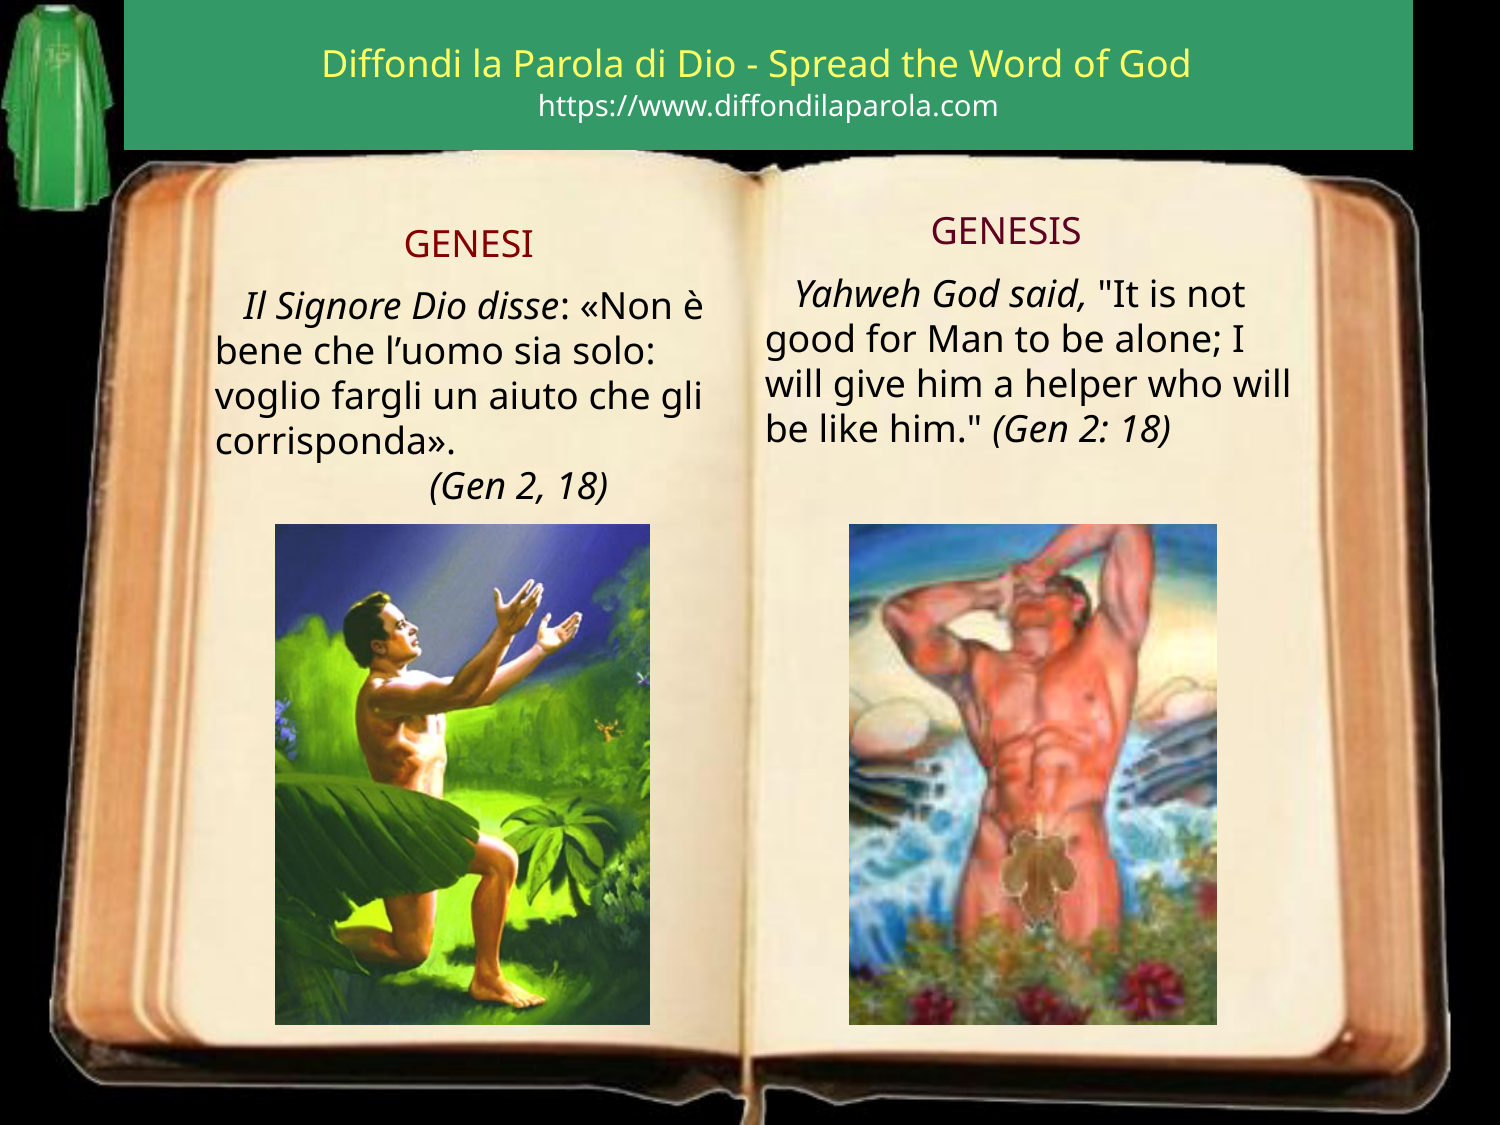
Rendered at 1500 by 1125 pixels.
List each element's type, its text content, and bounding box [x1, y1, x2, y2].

text_box GENESI [187, 212, 750, 273]
text_box Yahweh God said, "It is not good for Man to be alone; I will give him a helper who will be like him." (Gen 2: 18) [750, 262, 1325, 503]
text_box Diffondi la Parola di Dio - Spread the Word of God https://www.diffondilaparola.com [124, 0, 1413, 150]
picture [0, 0, 1500, 1125]
text_box GENESIS [749, 199, 1263, 260]
text_box Il Signore Dio disse: «Non è bene che l’uomo sia solo: voglio fargli un aiuto che gli corrisponda». (Gen 2, 18) [200, 274, 763, 515]
